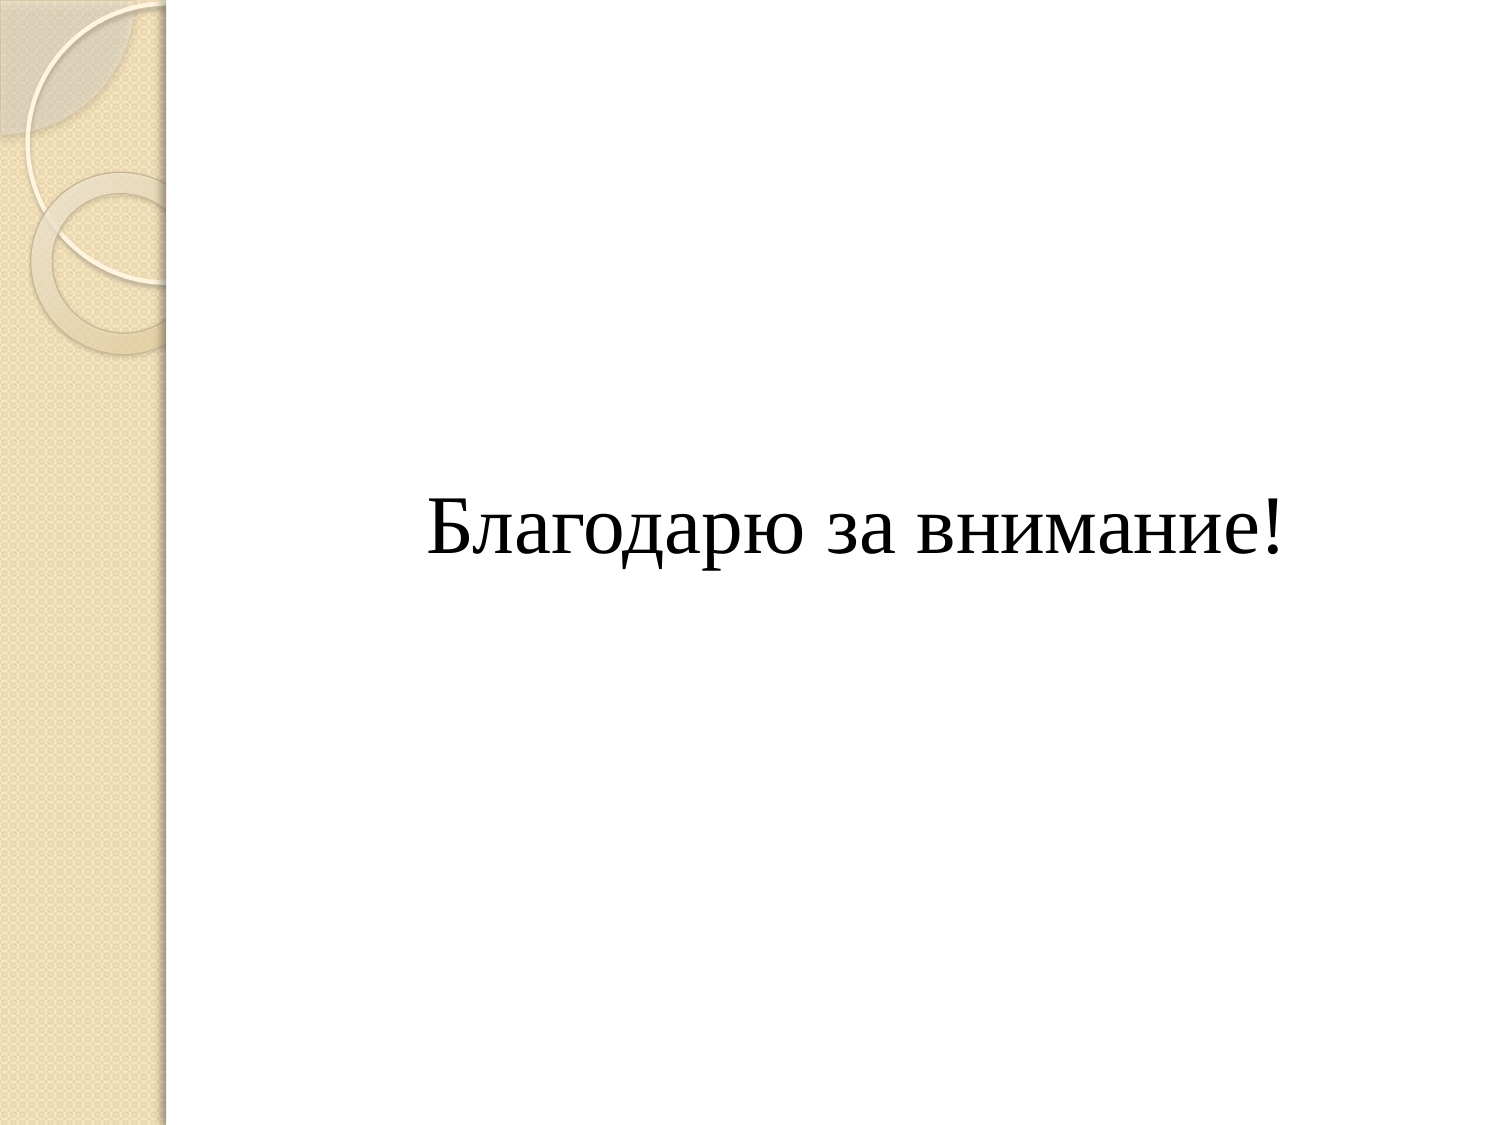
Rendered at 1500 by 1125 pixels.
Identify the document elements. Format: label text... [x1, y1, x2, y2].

list Благодарю за внимание! [235, 237, 1466, 1025]
